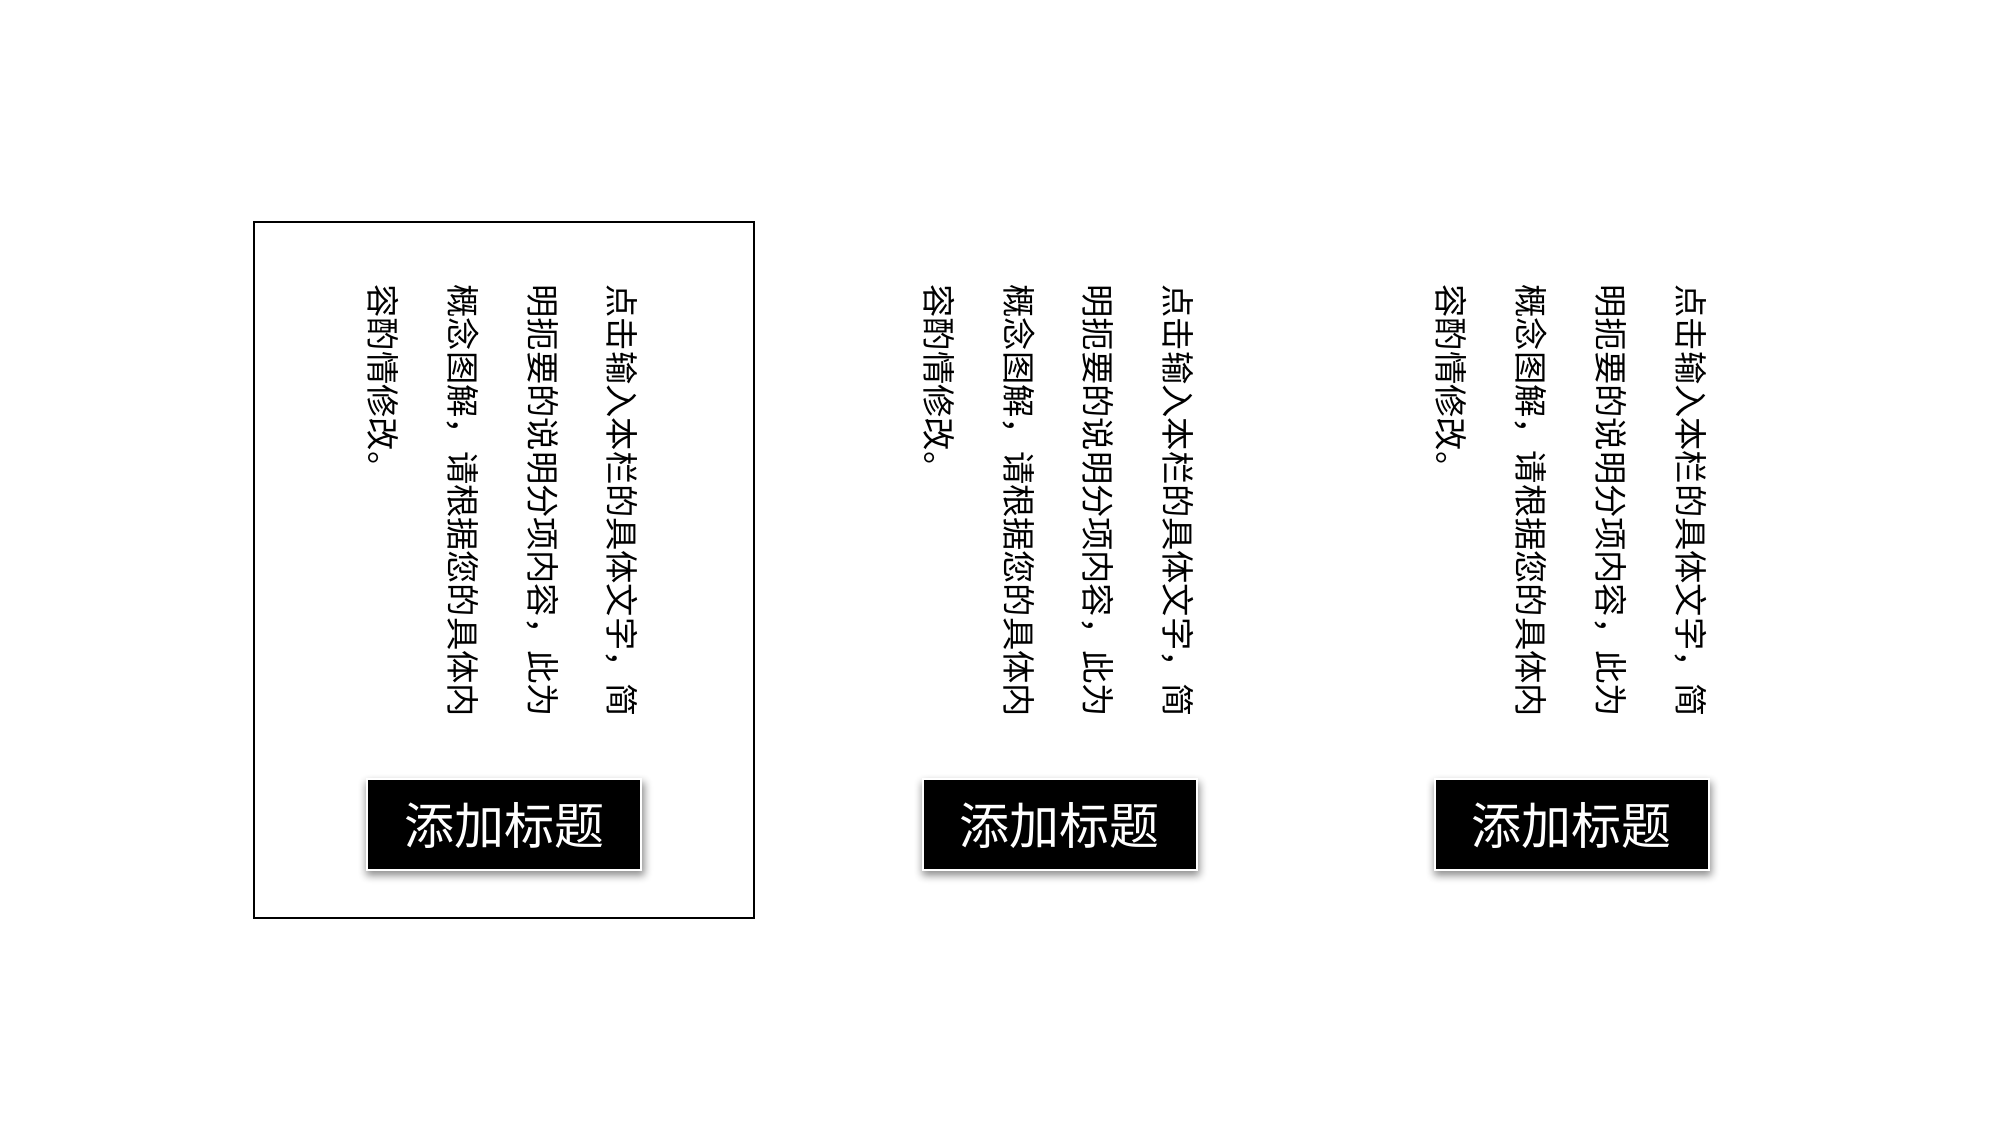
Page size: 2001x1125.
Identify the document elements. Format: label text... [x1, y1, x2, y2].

text_box 添加标题 [922, 778, 1198, 871]
text_box 点击输入本栏的具体文字，简明扼要的说明分项内容，此为概念图解，请根据您的具体内容酌情修改。 [892, 269, 1247, 743]
text_box 添加标题 [366, 778, 642, 871]
text_box 添加标题 [1434, 778, 1710, 871]
text_box 点击输入本栏的具体文字，简明扼要的说明分项内容，此为概念图解，请根据您的具体内容酌情修改。 [337, 269, 691, 743]
text_box [253, 221, 755, 919]
text_box 点击输入本栏的具体文字，简明扼要的说明分项内容，此为概念图解，请根据您的具体内容酌情修改。 [1405, 269, 1759, 743]
